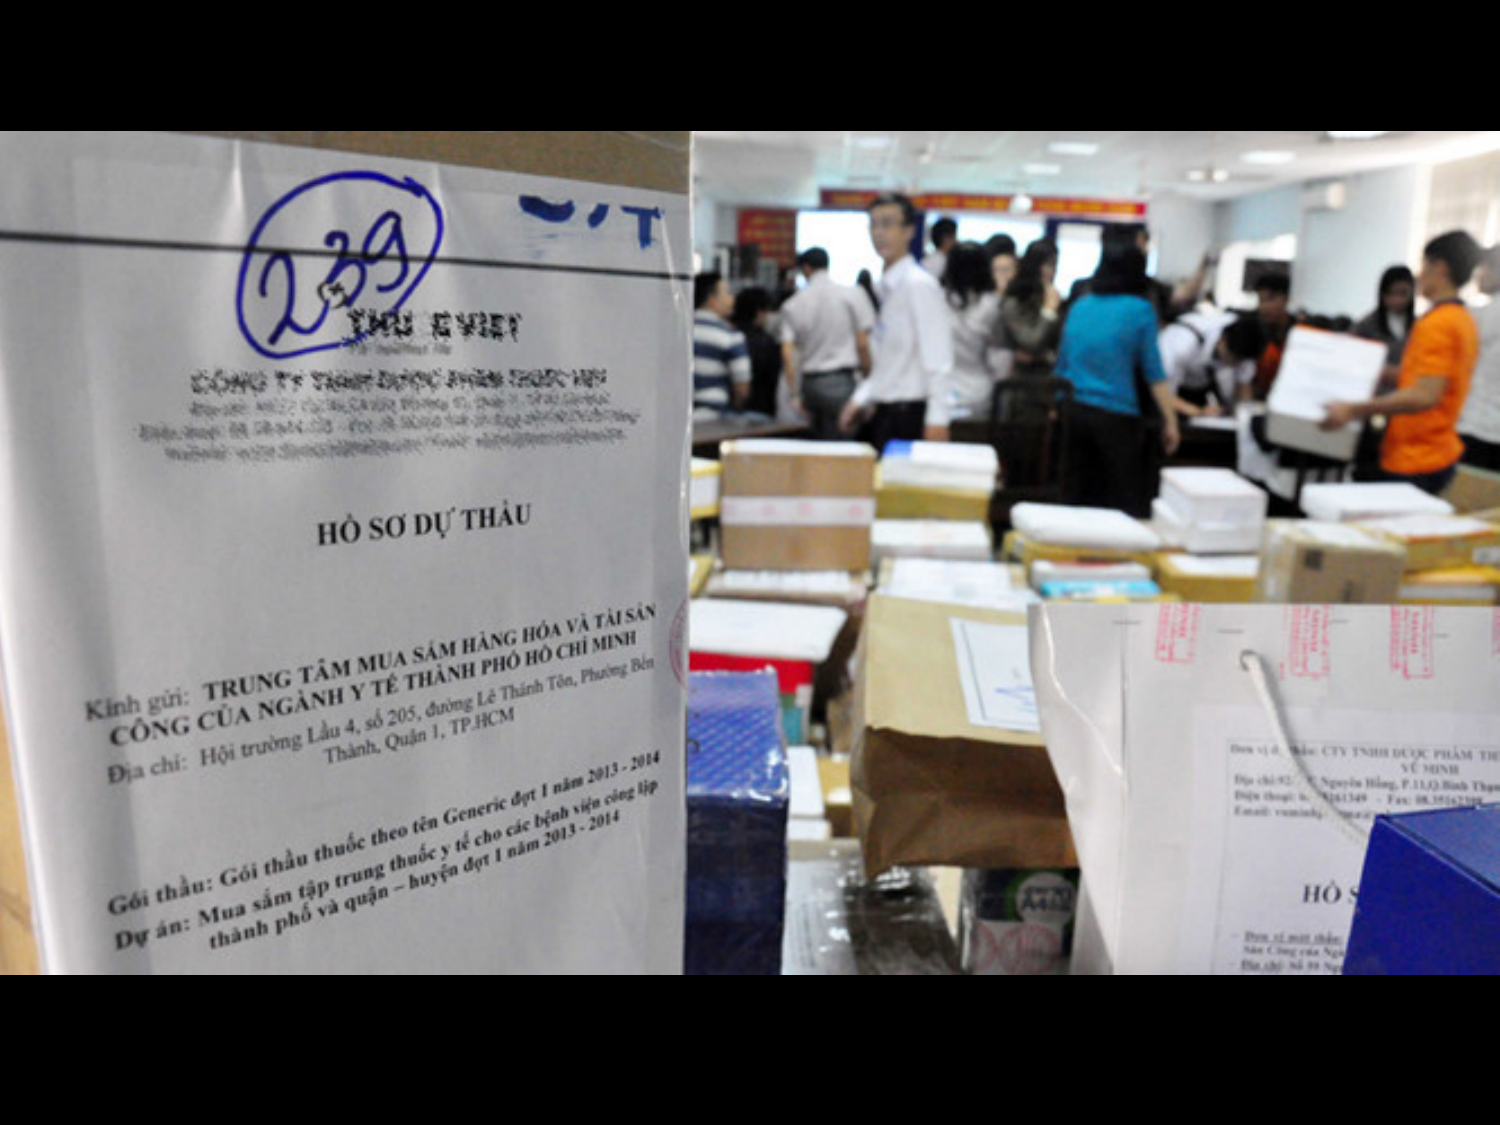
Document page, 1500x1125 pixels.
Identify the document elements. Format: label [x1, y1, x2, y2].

picture [0, 131, 1500, 976]
